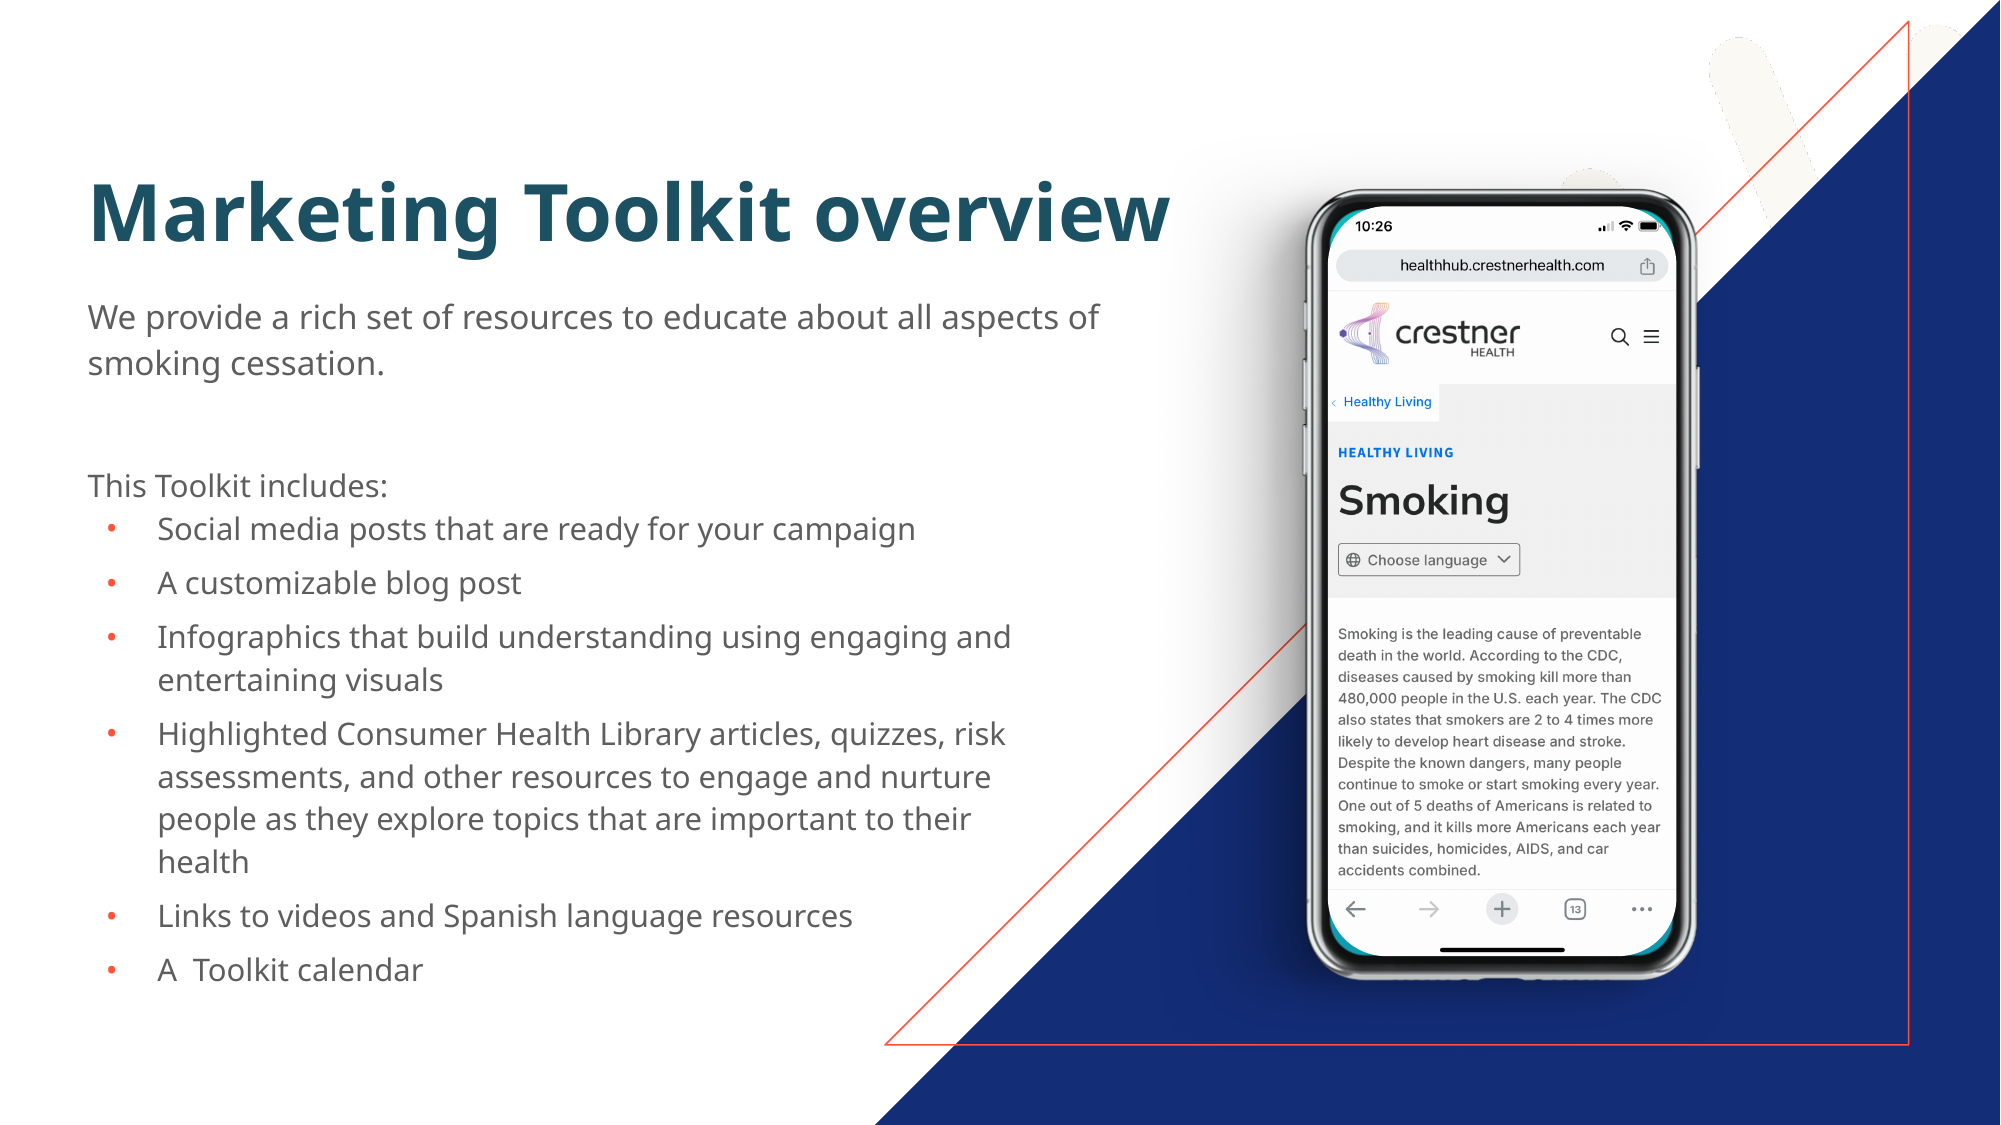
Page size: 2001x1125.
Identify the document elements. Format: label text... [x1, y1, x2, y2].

list We provide a rich set of resources to educate about all aspects of smoking cessation. [87, 282, 1173, 424]
list This Toolkit includes: Social media posts that are ready for your campaign A customizable blog post Infographics that build understanding using engaging and entertaining visuals Highlighted Consumer Health Library articles, quizzes, risk assessments, and other resources to engage and nurture people as they explore topics that are important to their health Links to videos and Spanish language resources A Toolkit calendar [87, 440, 1032, 999]
title Marketing Toolkit overview [87, 48, 1840, 266]
picture [999, 90, 2001, 1102]
